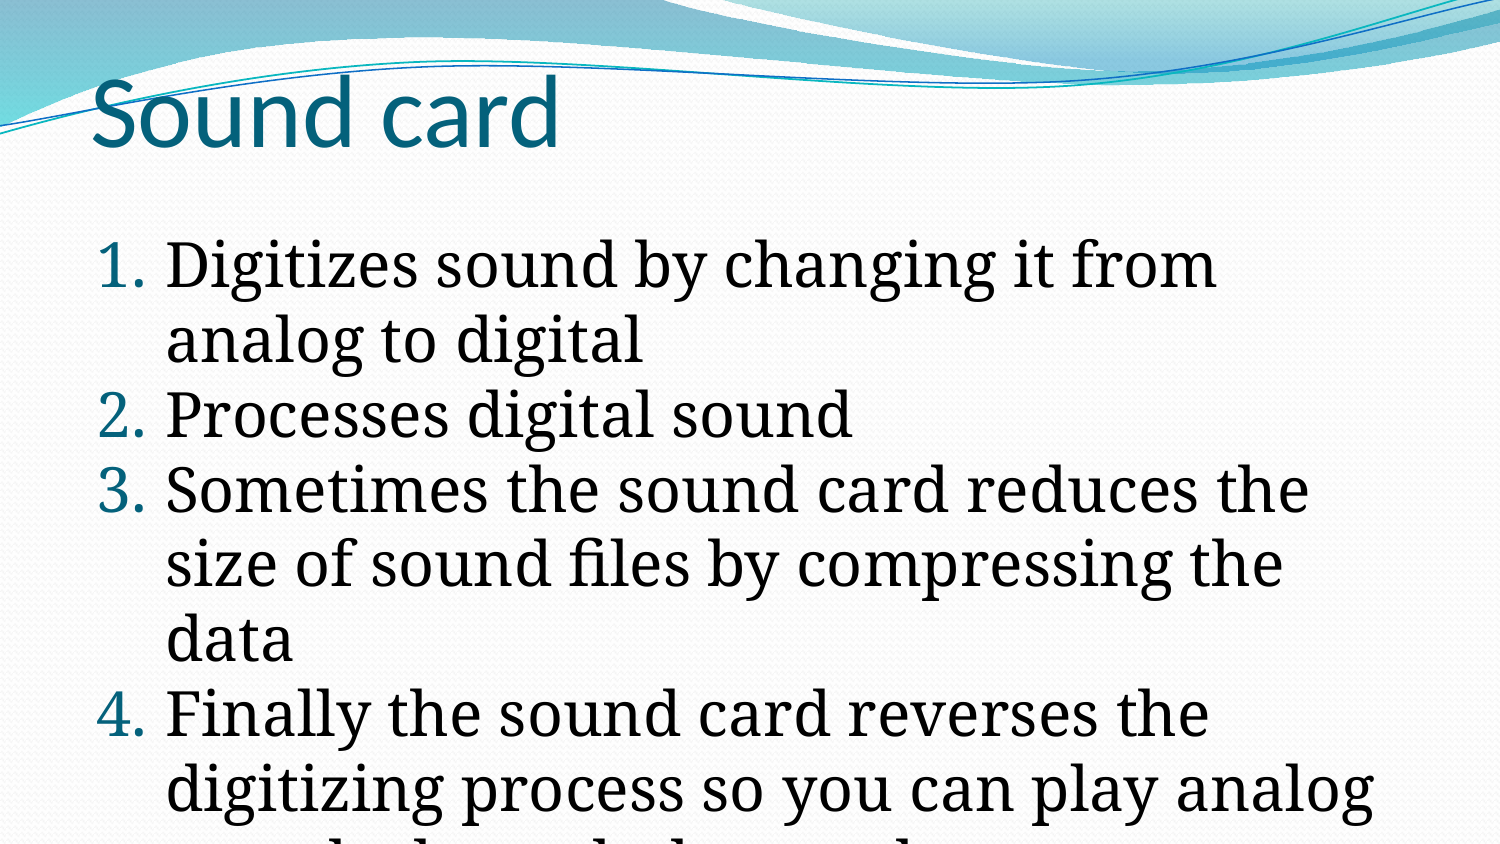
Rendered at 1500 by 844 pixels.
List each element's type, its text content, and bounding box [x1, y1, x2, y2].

title Sound card [75, 16, 1276, 183]
list Digitizes sound by changing it from analog to digital Processes digital sound Sometimes the sound card reduces the size of sound files by compressing the data Finally the sound card reverses the digitizing process so you can play analog sounds through the speakers [75, 209, 1425, 806]
